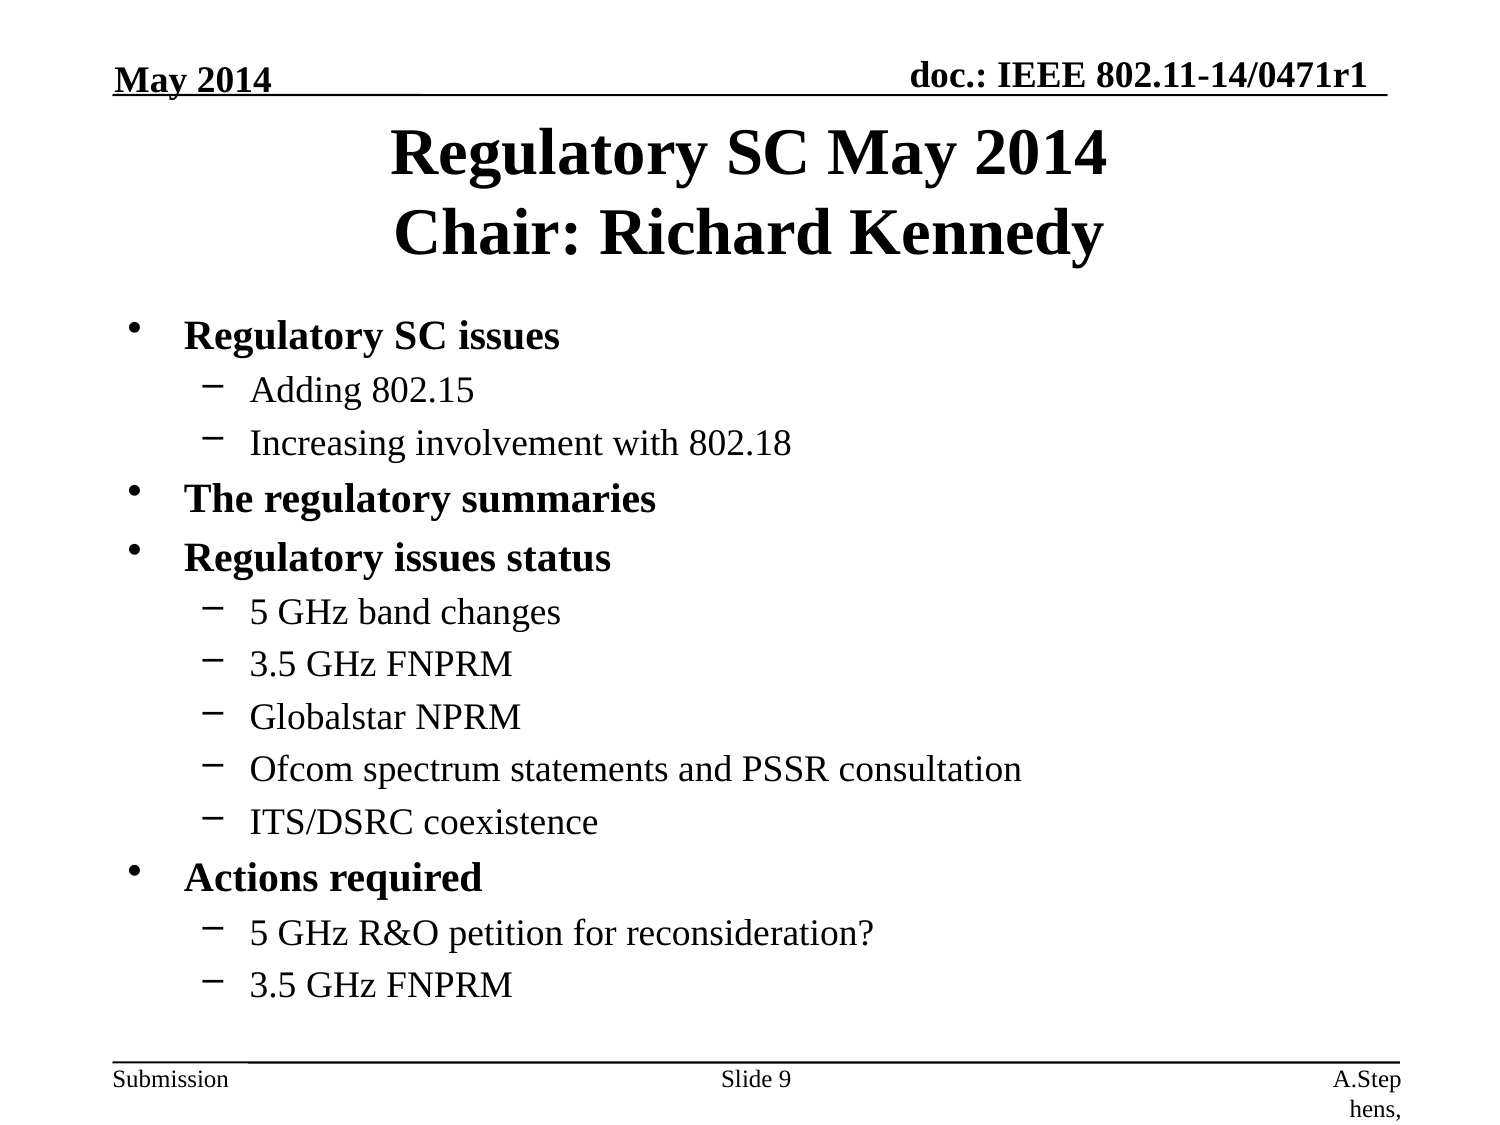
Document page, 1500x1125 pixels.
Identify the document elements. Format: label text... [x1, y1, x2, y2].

slide_number Slide 9 [712, 1062, 800, 1093]
footer A.Stephens, Intel, D. Stanley, Aruba [1325, 1062, 1402, 1093]
title Regulatory SC May 2014 Chair: Richard Kennedy [112, 99, 1388, 275]
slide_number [114, 54, 370, 100]
list Regulatory SC issues Adding 802.15 Increasing involvement with 802.18 The regulatory summaries Regulatory issues status 5 GHz band changes 3.5 GHz FNPRM Globalstar NPRM Ofcom spectrum statements and PSSR consultation ITS/DSRC coexistence Actions required 5 GHz R&O petition for reconsideration? 3.5 GHz FNPRM [112, 299, 1388, 1038]
